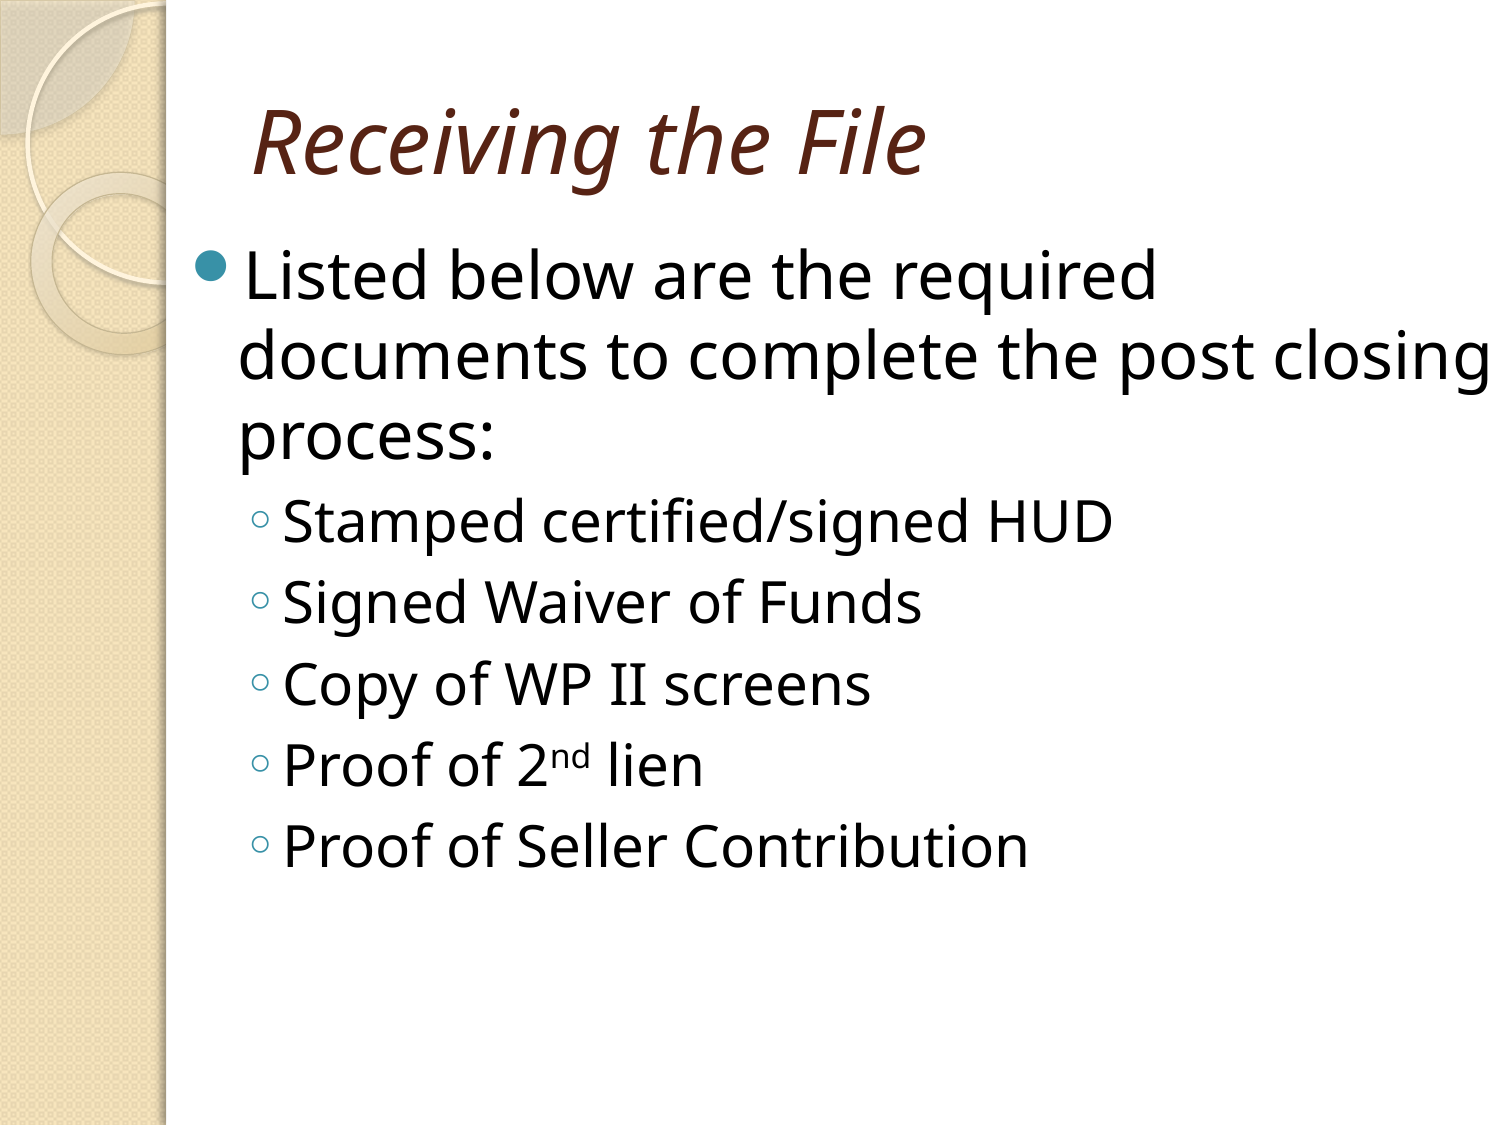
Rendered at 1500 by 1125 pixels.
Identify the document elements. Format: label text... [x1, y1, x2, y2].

title Receiving the File [235, 45, 1466, 224]
list Listed below are the required documents to complete the post closing process: Stamped certified/signed HUD Signed Waiver of Funds Copy of WP II screens Proof of 2nd lien Proof of Seller Contribution [162, 224, 1500, 1063]
